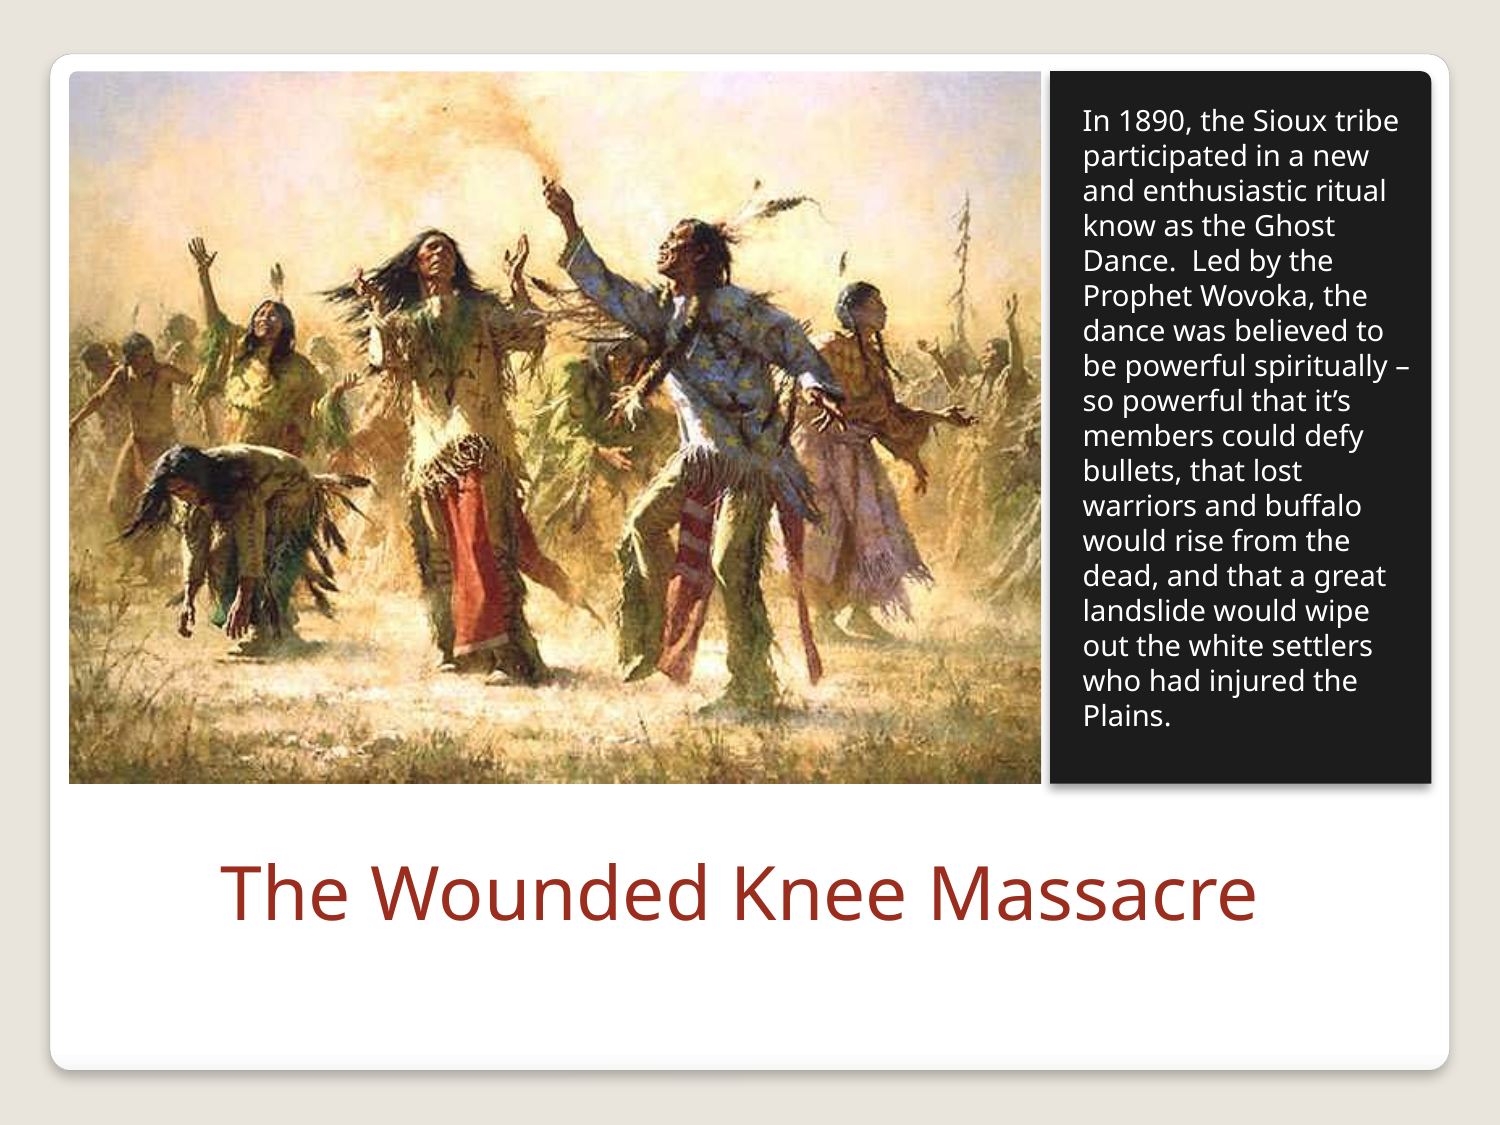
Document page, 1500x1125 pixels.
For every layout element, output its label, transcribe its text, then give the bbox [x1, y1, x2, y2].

picture [68, 71, 1042, 785]
list In 1890, the Sioux tribe participated in a new and enthusiastic ritual know as the Ghost Dance. Led by the Prophet Wovoka, the dance was believed to be powerful spiritually – so powerful that it’s members could defy bullets, that lost warriors and buffalo would rise from the dead, and that a great landslide would wipe out the white settlers who had injured the Plains. [1060, 87, 1428, 779]
title The Wounded Knee Massacre [75, 837, 1425, 1010]
